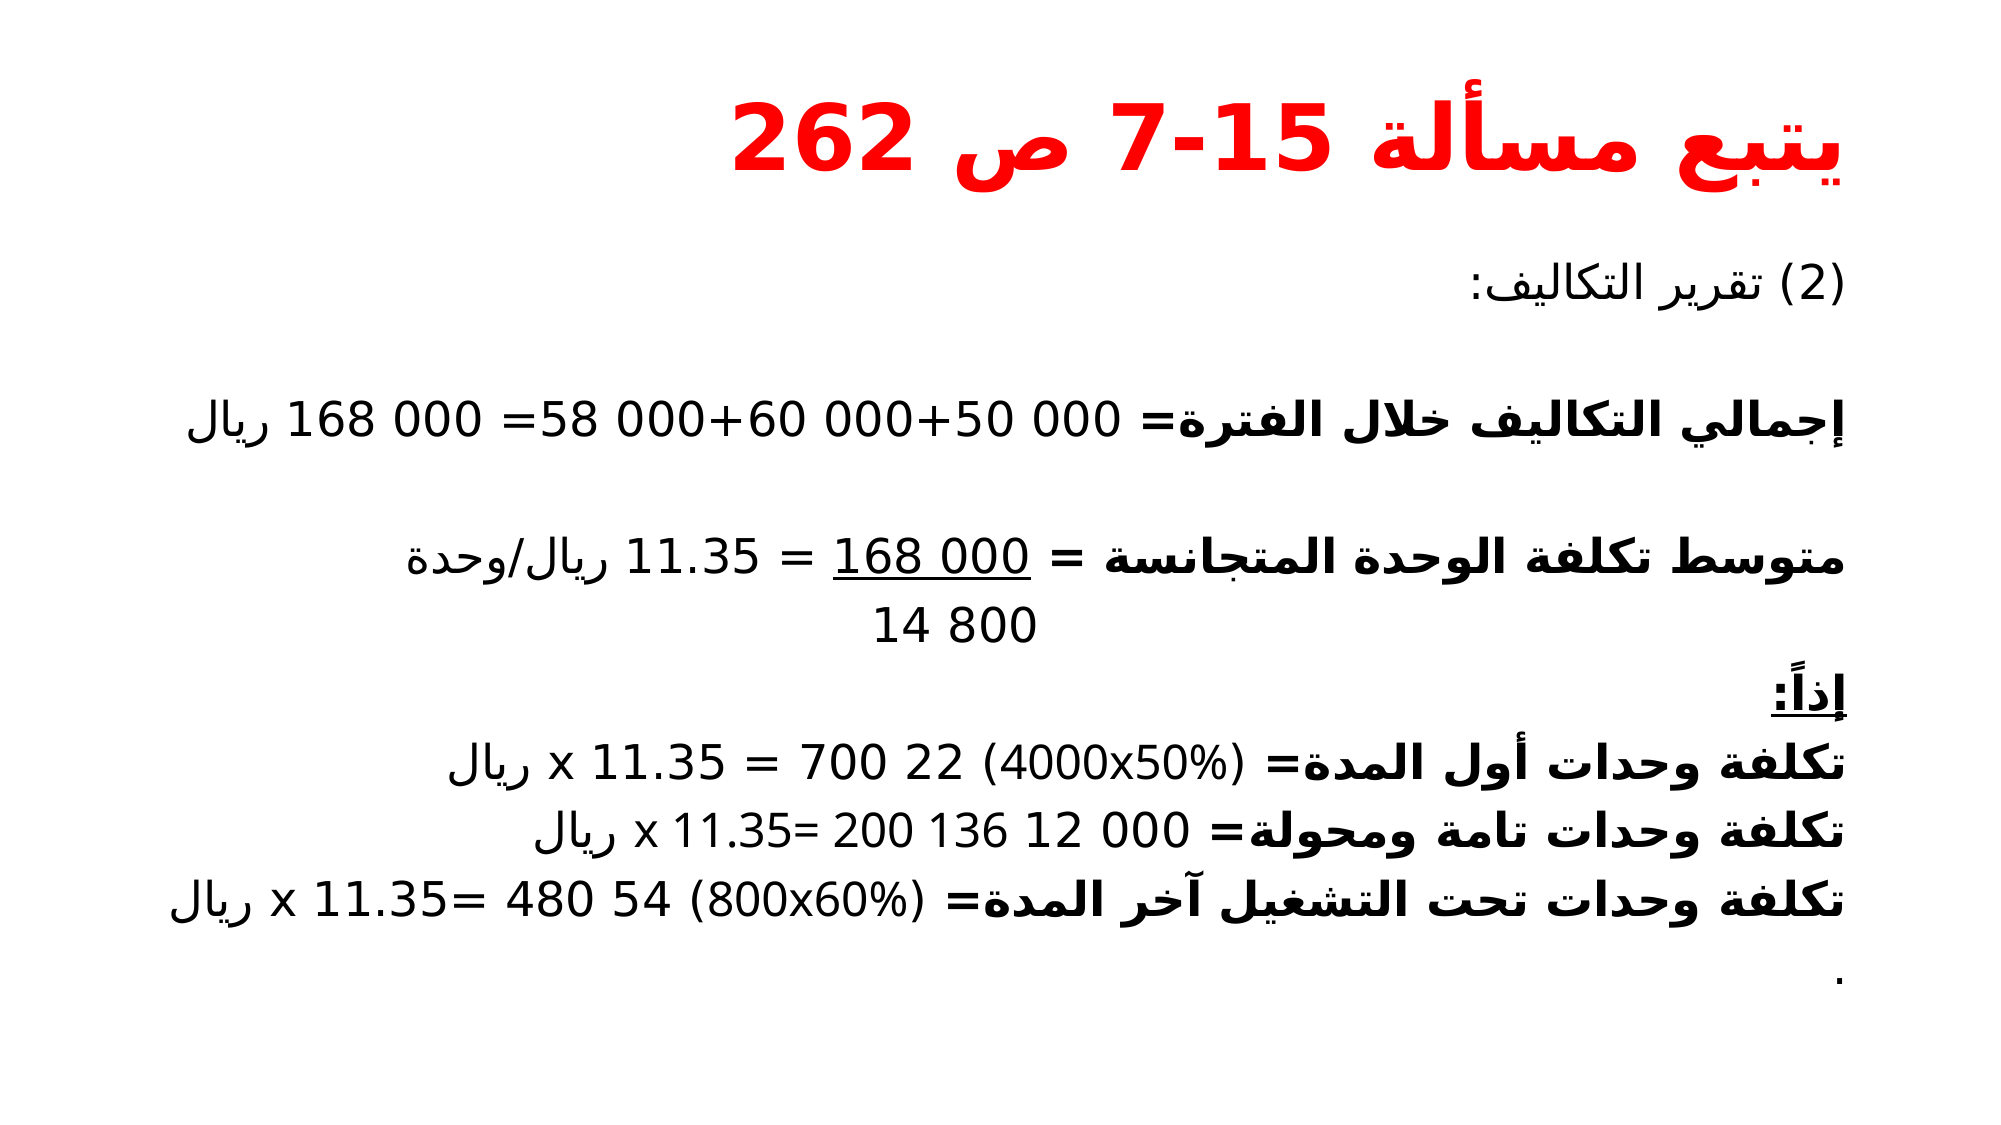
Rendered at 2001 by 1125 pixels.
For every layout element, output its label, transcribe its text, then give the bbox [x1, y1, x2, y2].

title يتبع مسألة 15-7 ص 262 [137, 59, 1863, 223]
list (2) تقرير التكاليف: إجمالي التكاليف خلال الفترة= 000 50+000 60+000 58= 000 168 ريال متوسط تكلفة الوحدة المتجانسة = 000 168 = 11.35 ريال/وحدة 800 14 إذاً: تكلفة وحدات أول المدة= (4000x50%) x 11.35 = 700 22 ريال تكلفة وحدات تامة ومحولة= 000 12 x 11.35= 200 136 ريال تكلفة وحدات تحت التشغيل آخر المدة= (800x60%) x 11.35= 480 54 ريال . [137, 250, 1863, 1014]
